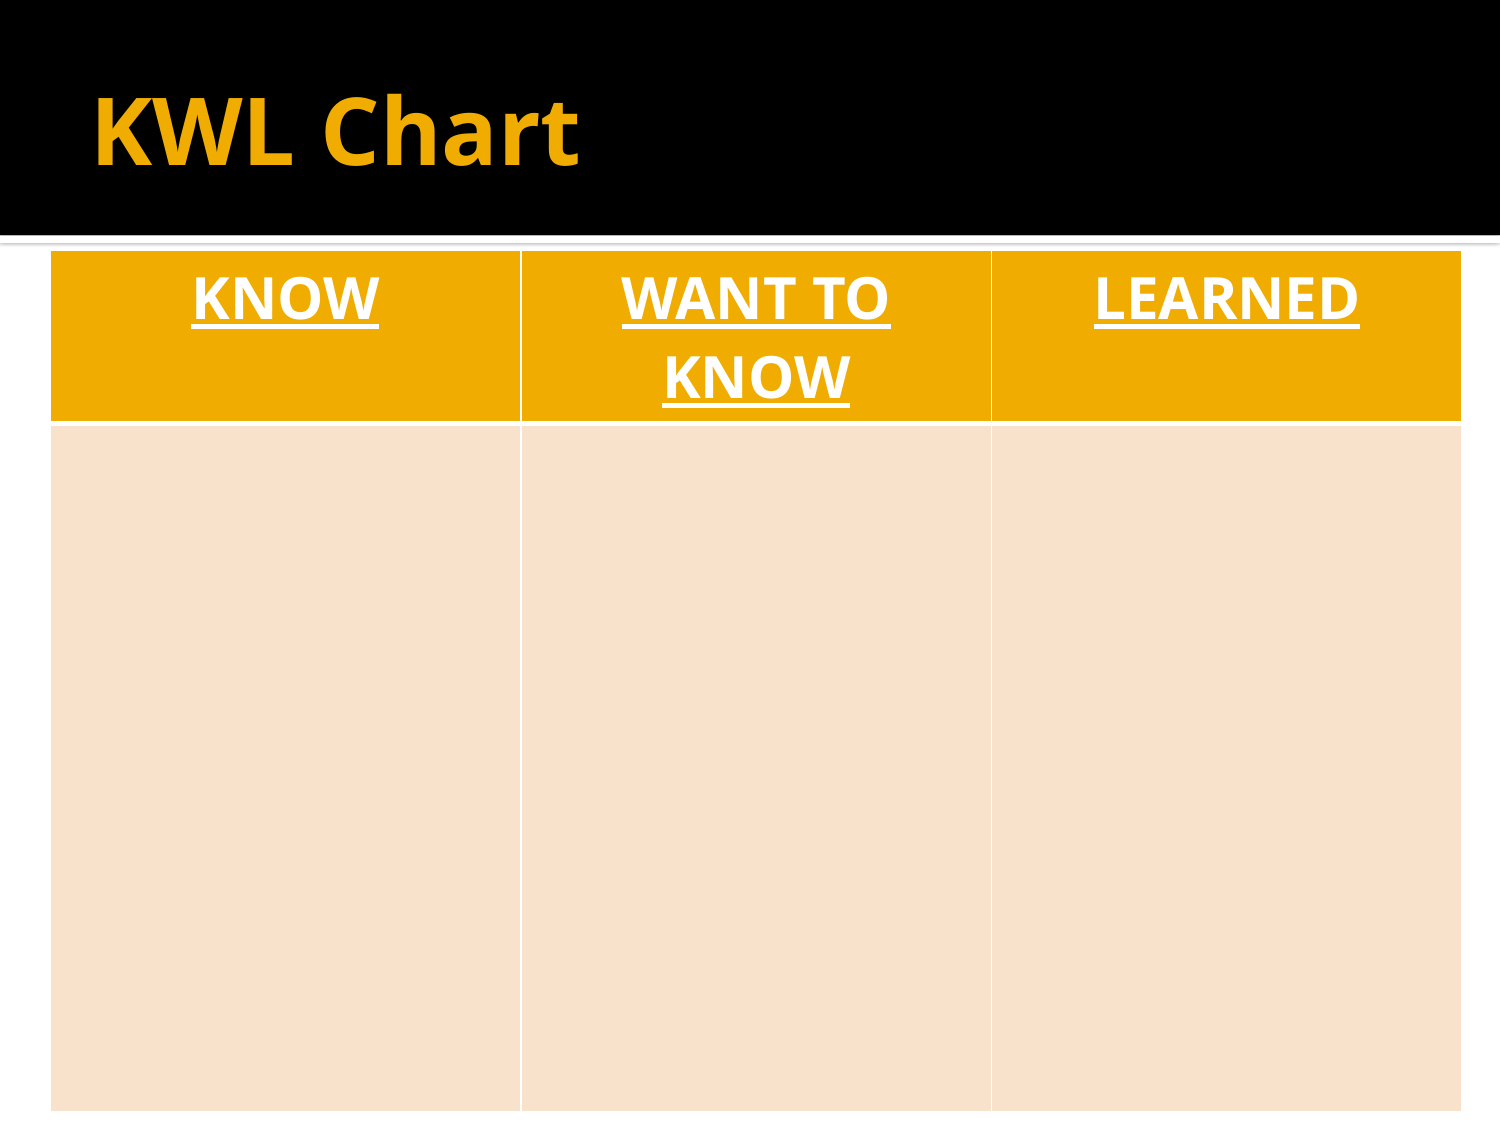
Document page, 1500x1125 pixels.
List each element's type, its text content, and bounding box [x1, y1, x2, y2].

table_cell [992, 426, 1461, 1111]
table_header LEARNED [992, 251, 1461, 421]
table_header KNOW [51, 251, 520, 421]
title KWL Chart [75, 25, 1425, 231]
table_cell [522, 426, 991, 1111]
table_header WANT TO KNOW [522, 251, 991, 421]
table_cell [51, 426, 520, 1111]
